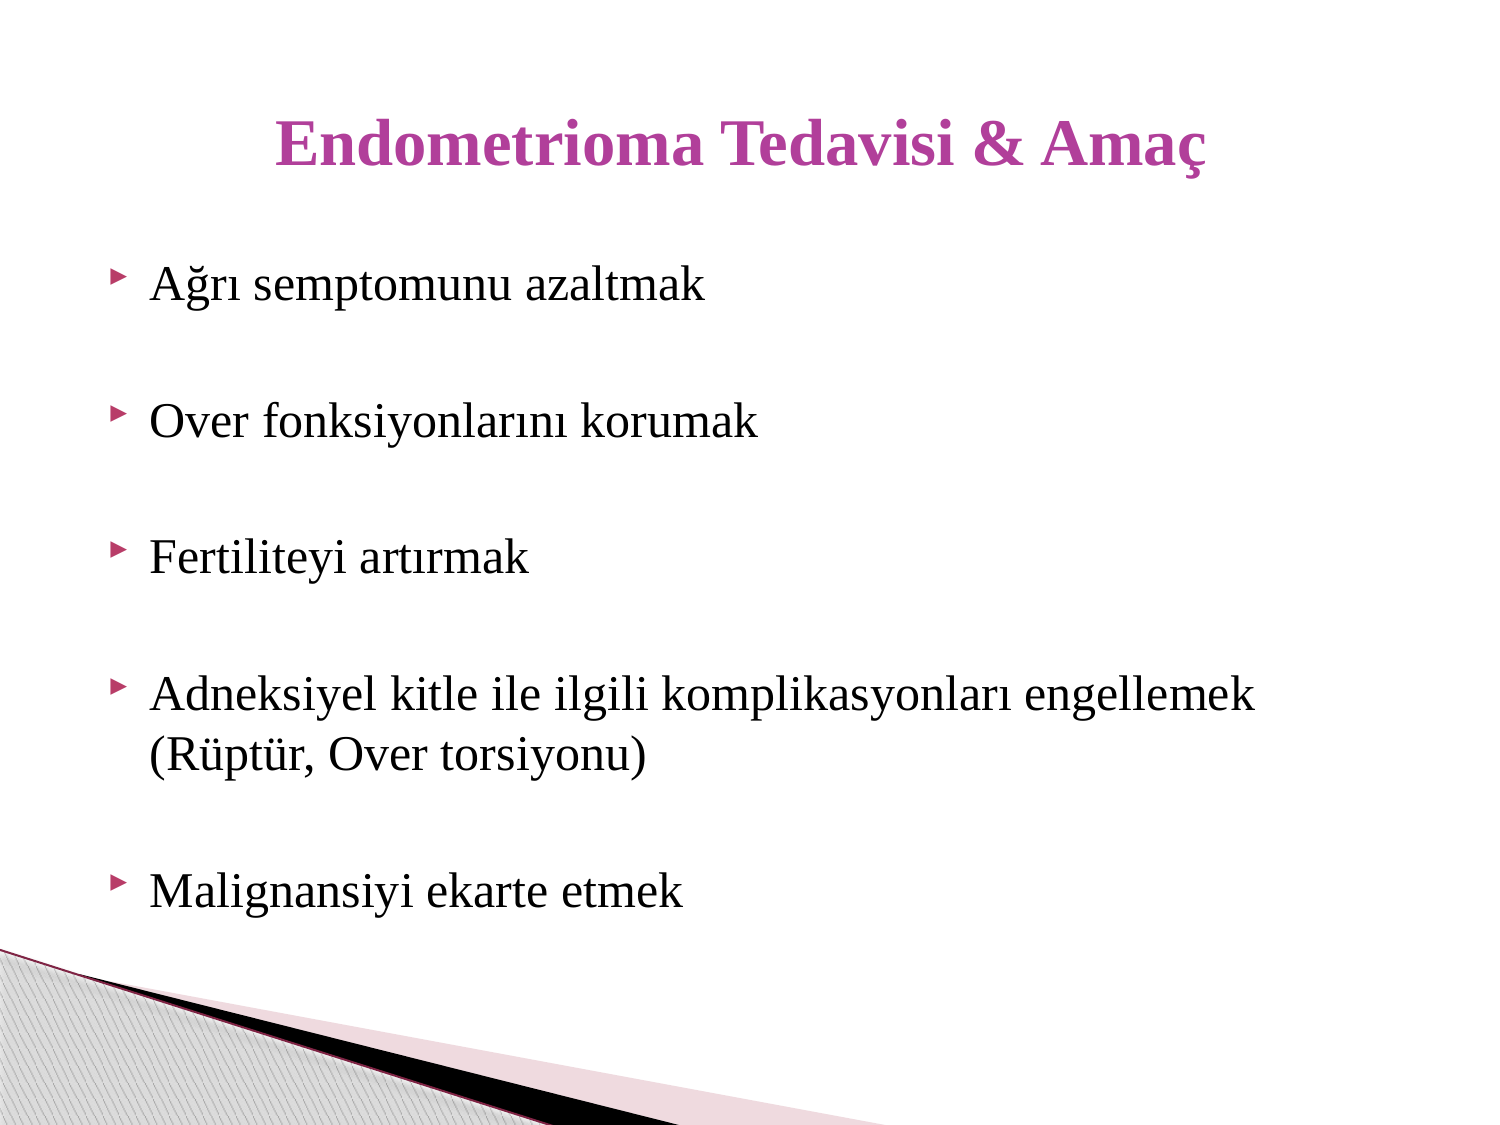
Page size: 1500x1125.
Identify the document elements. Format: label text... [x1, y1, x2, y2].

list Ağrı semptomunu azaltmak Over fonksiyonlarını korumak Fertiliteyi artırmak Adneksiyel kitle ile ilgili komplikasyonları engellemek (Rüptür, Over torsiyonu) Malignansiyi ekarte etmek [75, 243, 1425, 986]
title Endometrioma Tedavisi & Amaç [75, 45, 1425, 233]
